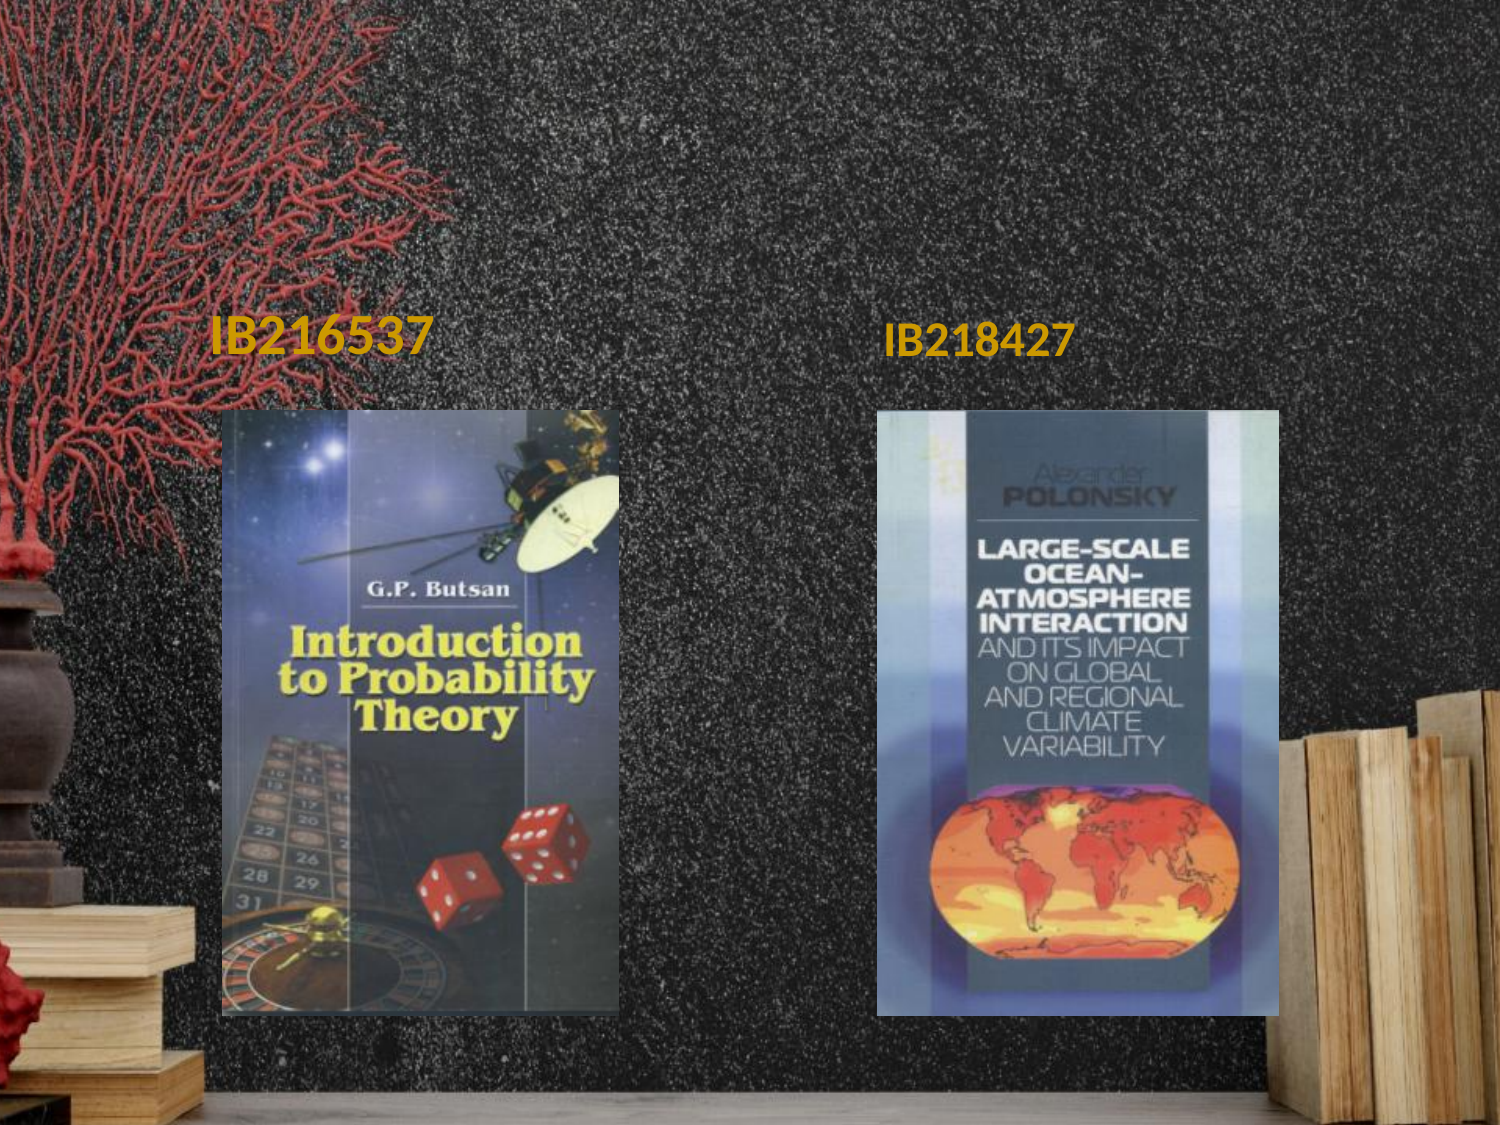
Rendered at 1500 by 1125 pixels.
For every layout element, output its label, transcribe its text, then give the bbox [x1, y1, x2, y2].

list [877, 410, 1279, 1016]
list ІВ218427 [868, 251, 1425, 375]
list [222, 410, 619, 1016]
list ІВ216537 [194, 251, 738, 375]
picture [0, 0, 1500, 1125]
